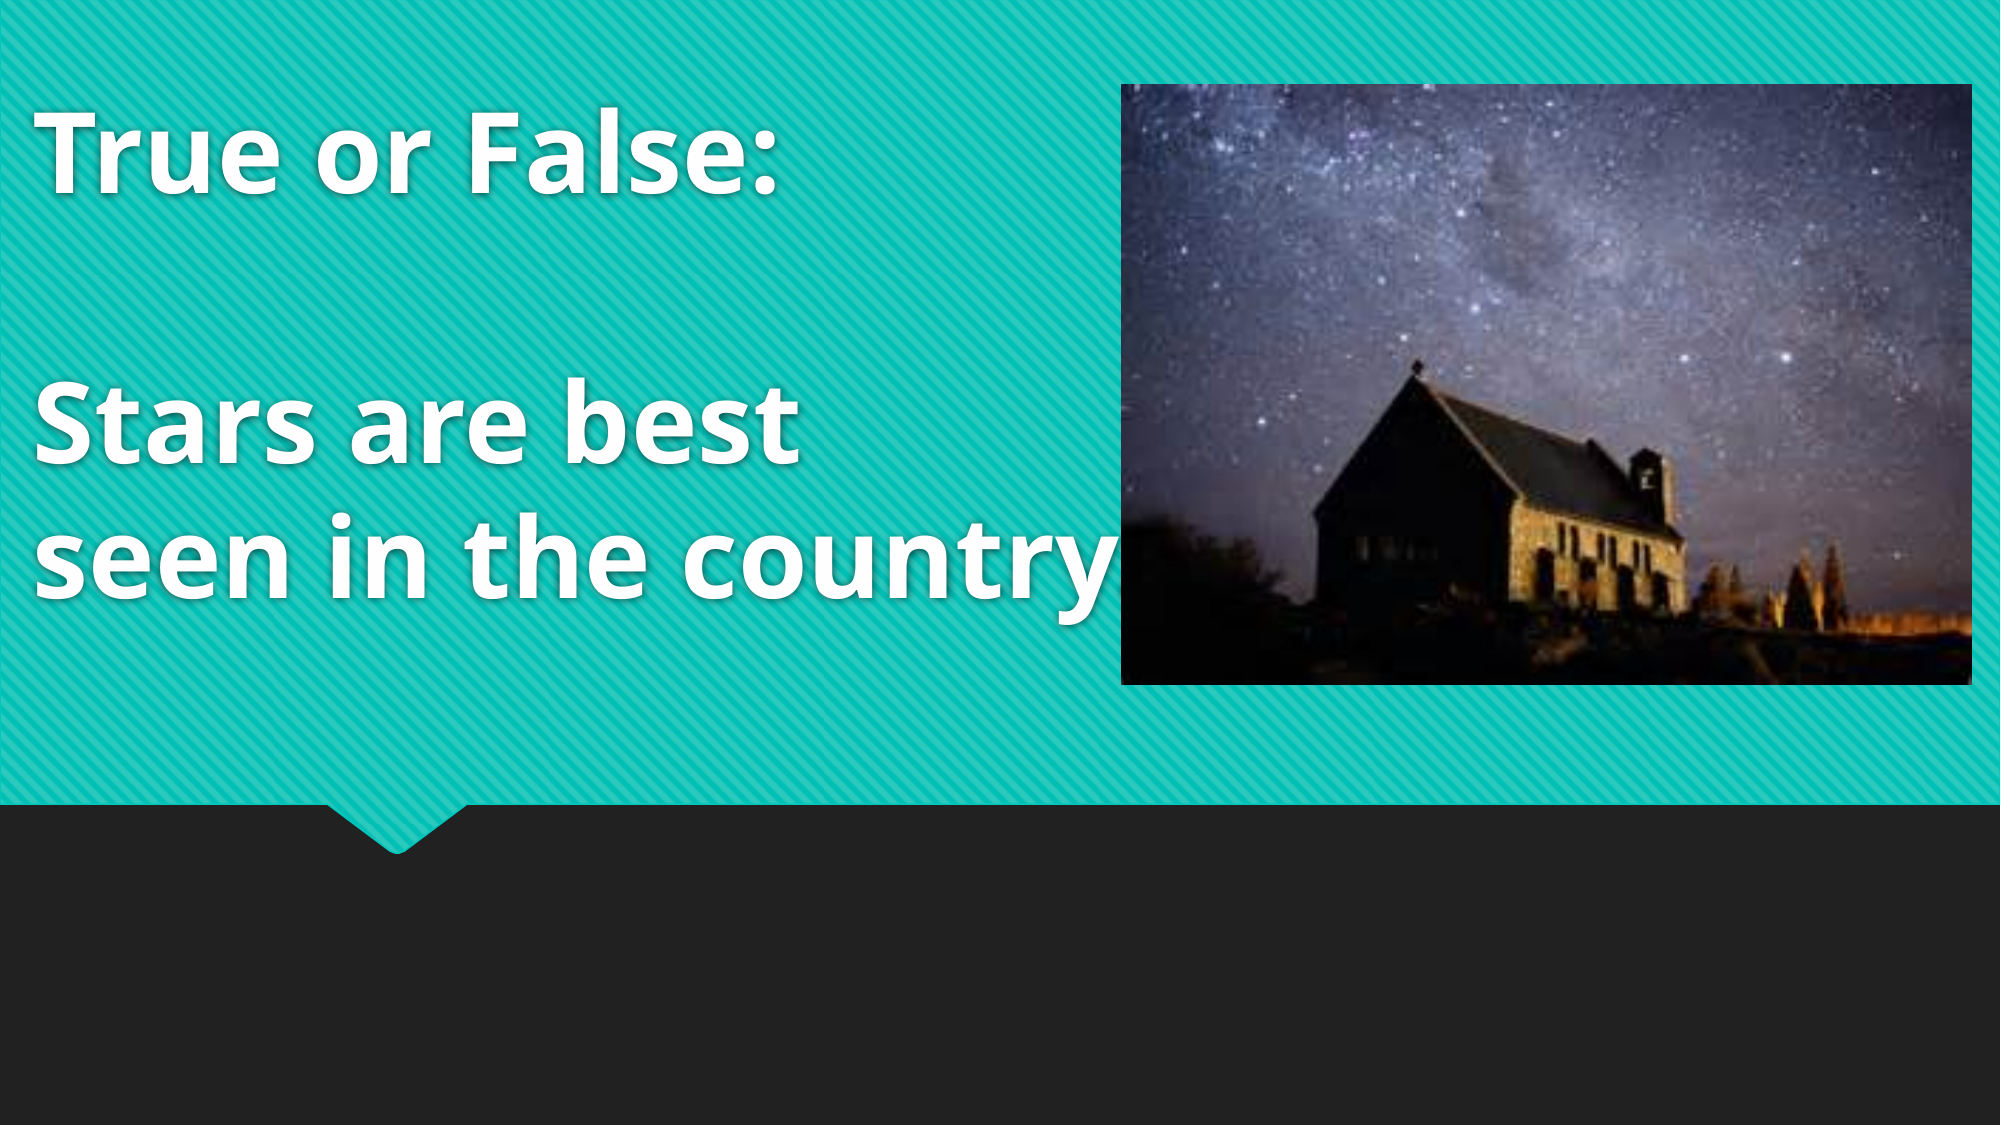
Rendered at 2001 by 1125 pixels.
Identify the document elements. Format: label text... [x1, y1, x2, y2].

title True or False: Stars are best seen in the country. [17, 141, 1121, 629]
picture [1121, 84, 1972, 686]
